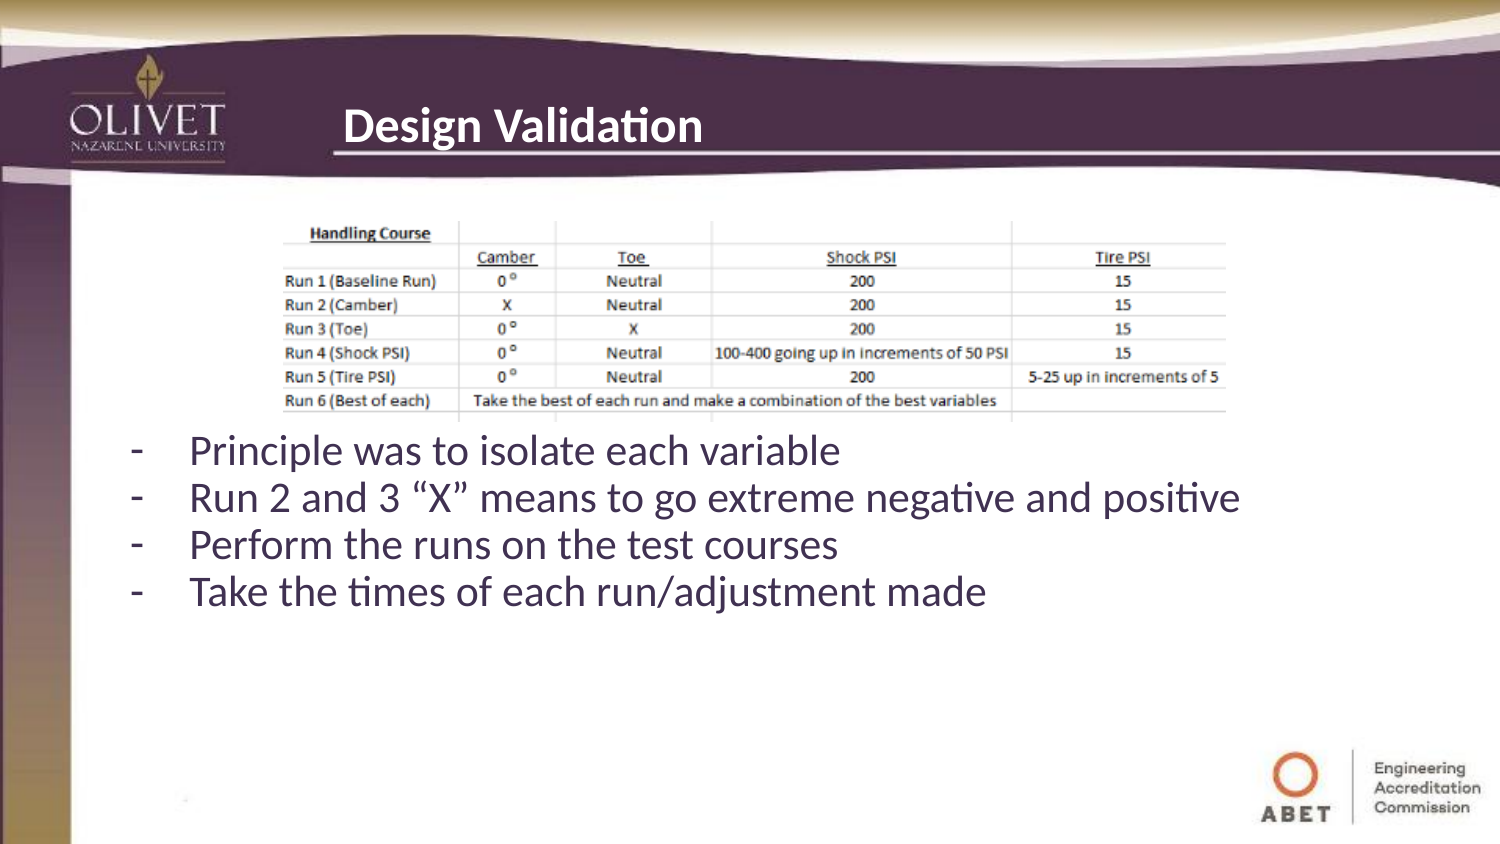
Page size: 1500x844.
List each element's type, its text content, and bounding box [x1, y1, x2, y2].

list Principle was to isolate each variable Run 2 and 3 “X” means to go extreme negative and positive Perform the runs on the test courses Take the times of each run/adjustment made [103, 224, 1397, 760]
picture [0, 0, 1500, 844]
title Design Validation [331, 44, 1397, 208]
